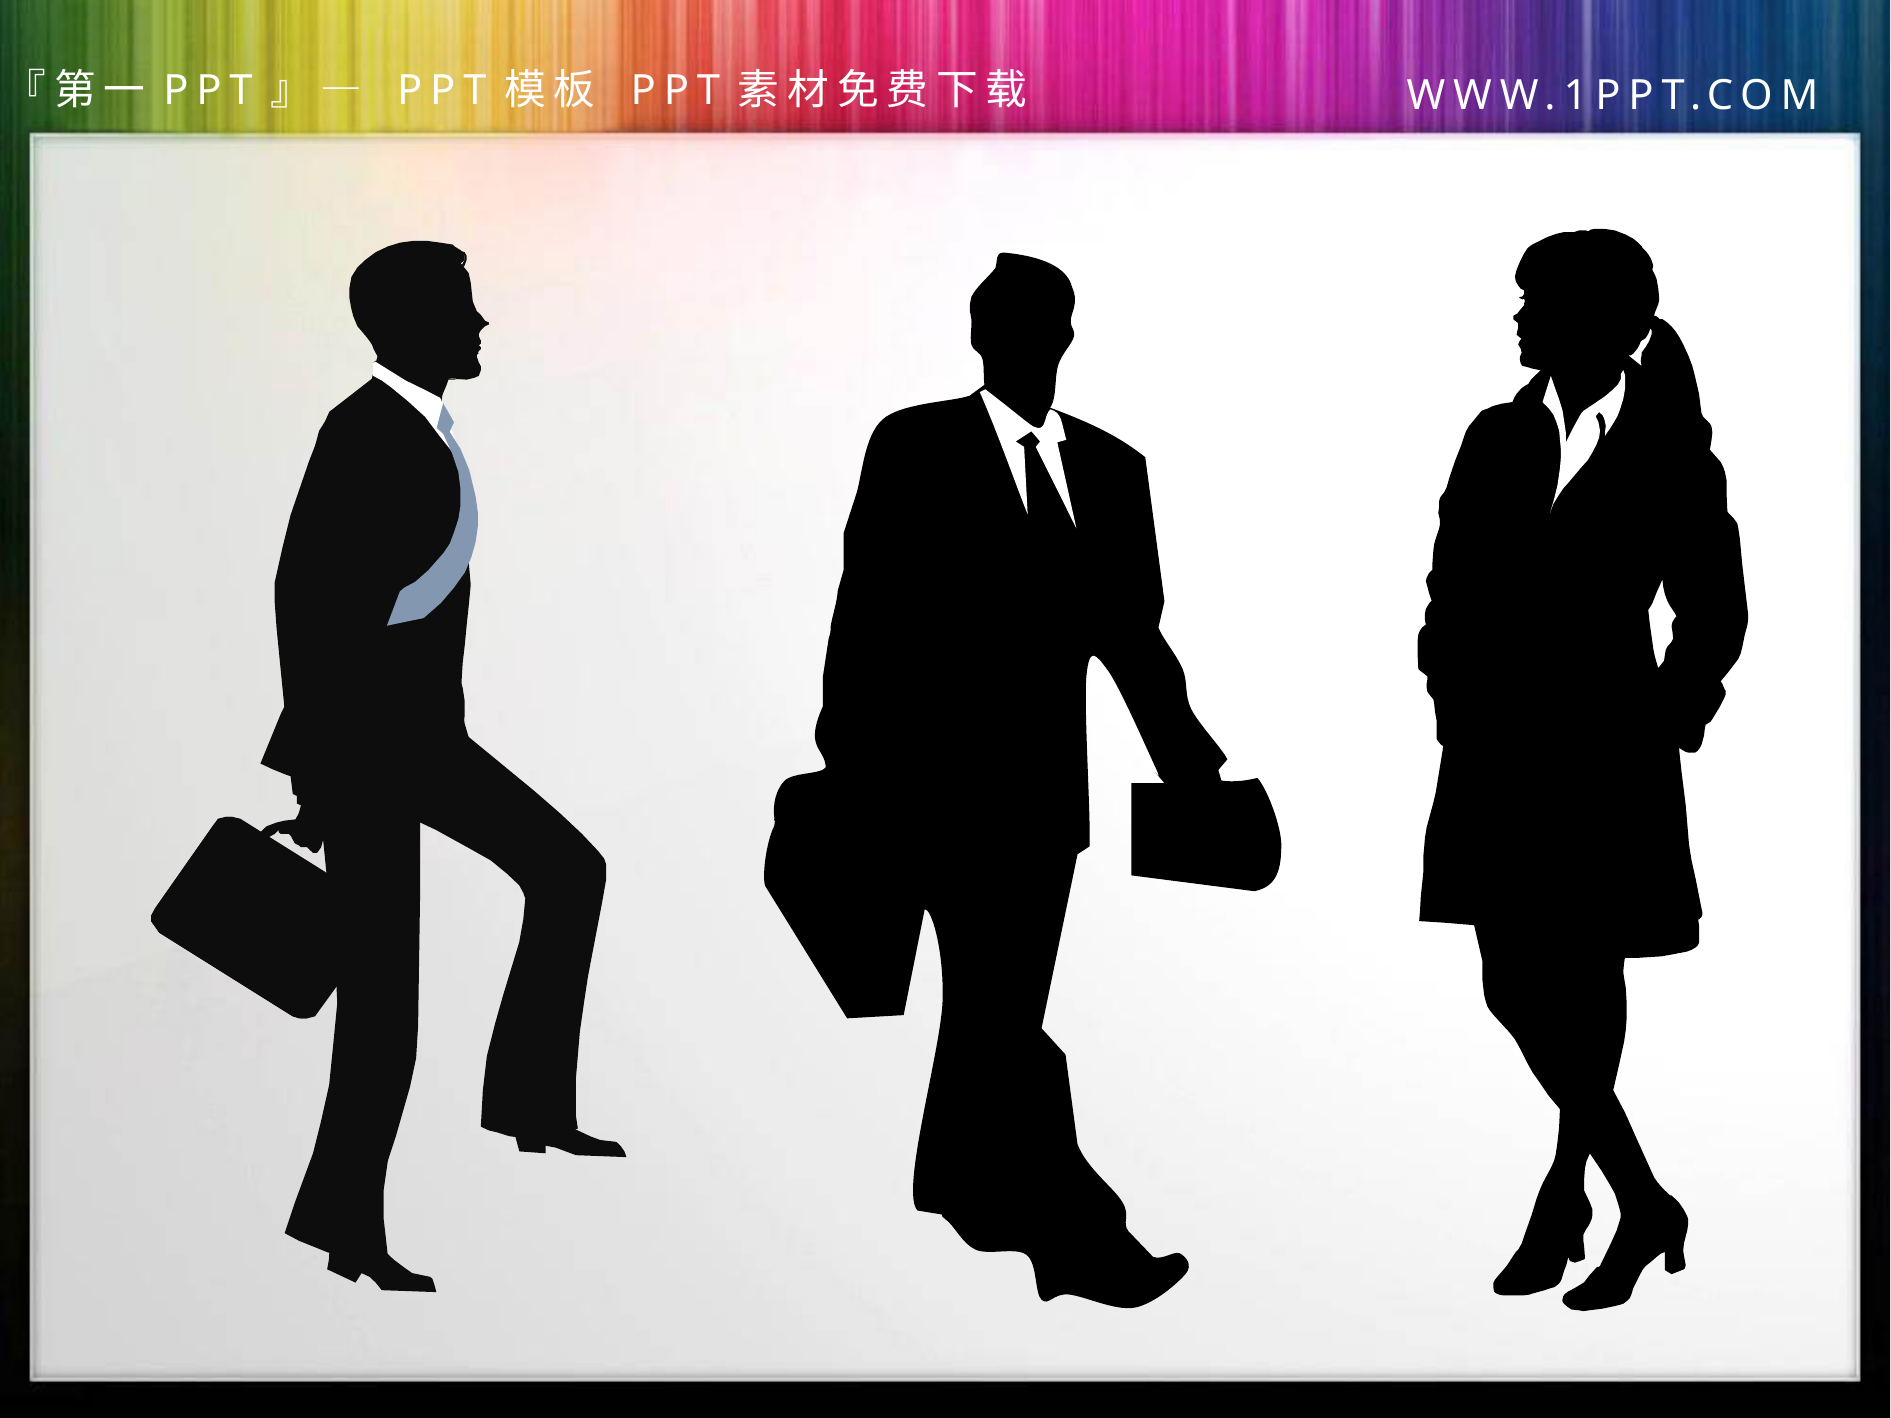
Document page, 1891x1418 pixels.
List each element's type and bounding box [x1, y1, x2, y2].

picture [0, 0, 1891, 1418]
text_box [1417, 228, 1749, 1312]
text_box [761, 252, 1283, 1312]
text_box [23, 240, 627, 1293]
